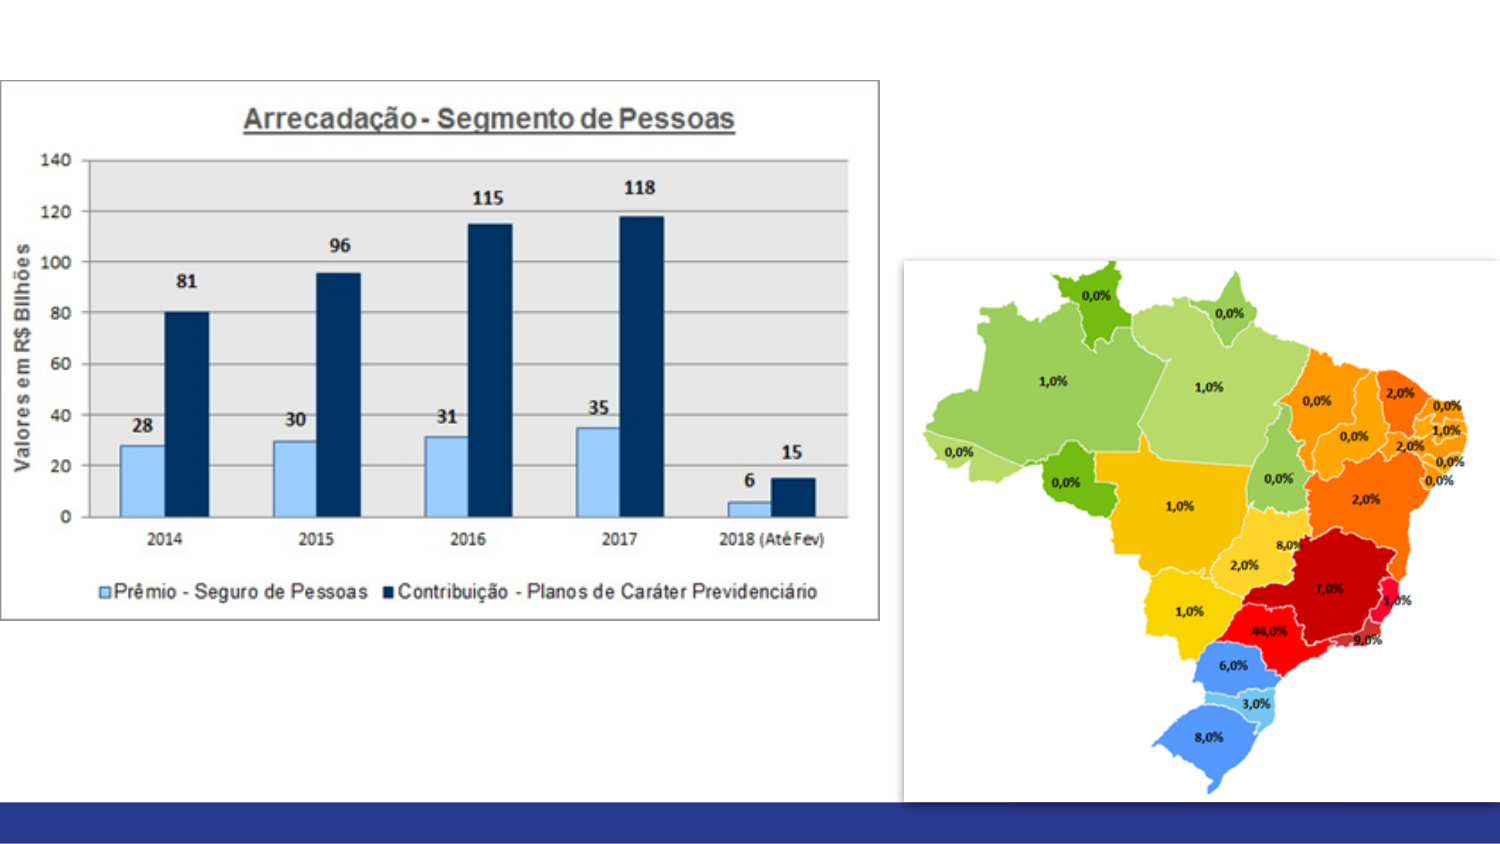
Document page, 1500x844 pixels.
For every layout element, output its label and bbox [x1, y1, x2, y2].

picture [0, 79, 881, 621]
picture [904, 261, 1500, 803]
